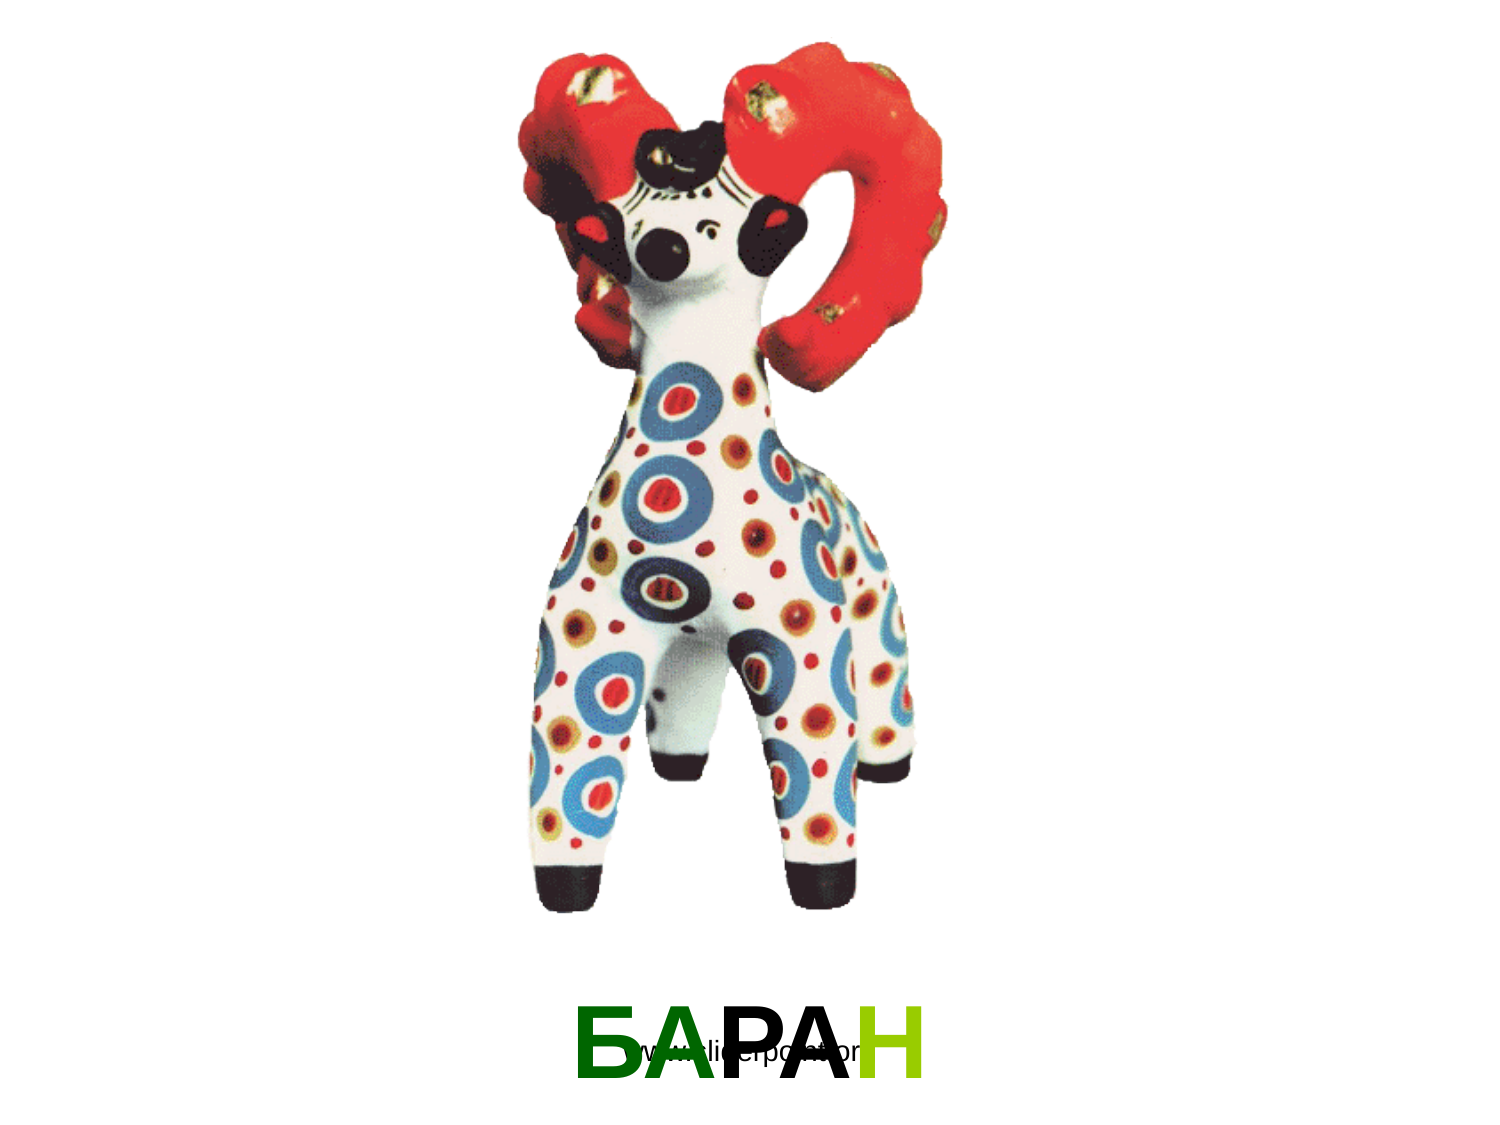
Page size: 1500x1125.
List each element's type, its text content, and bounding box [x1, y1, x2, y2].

text_box БАРАН [0, 948, 1500, 1124]
footer www.sliderpoint.org [512, 1024, 988, 1103]
picture [486, 37, 976, 944]
